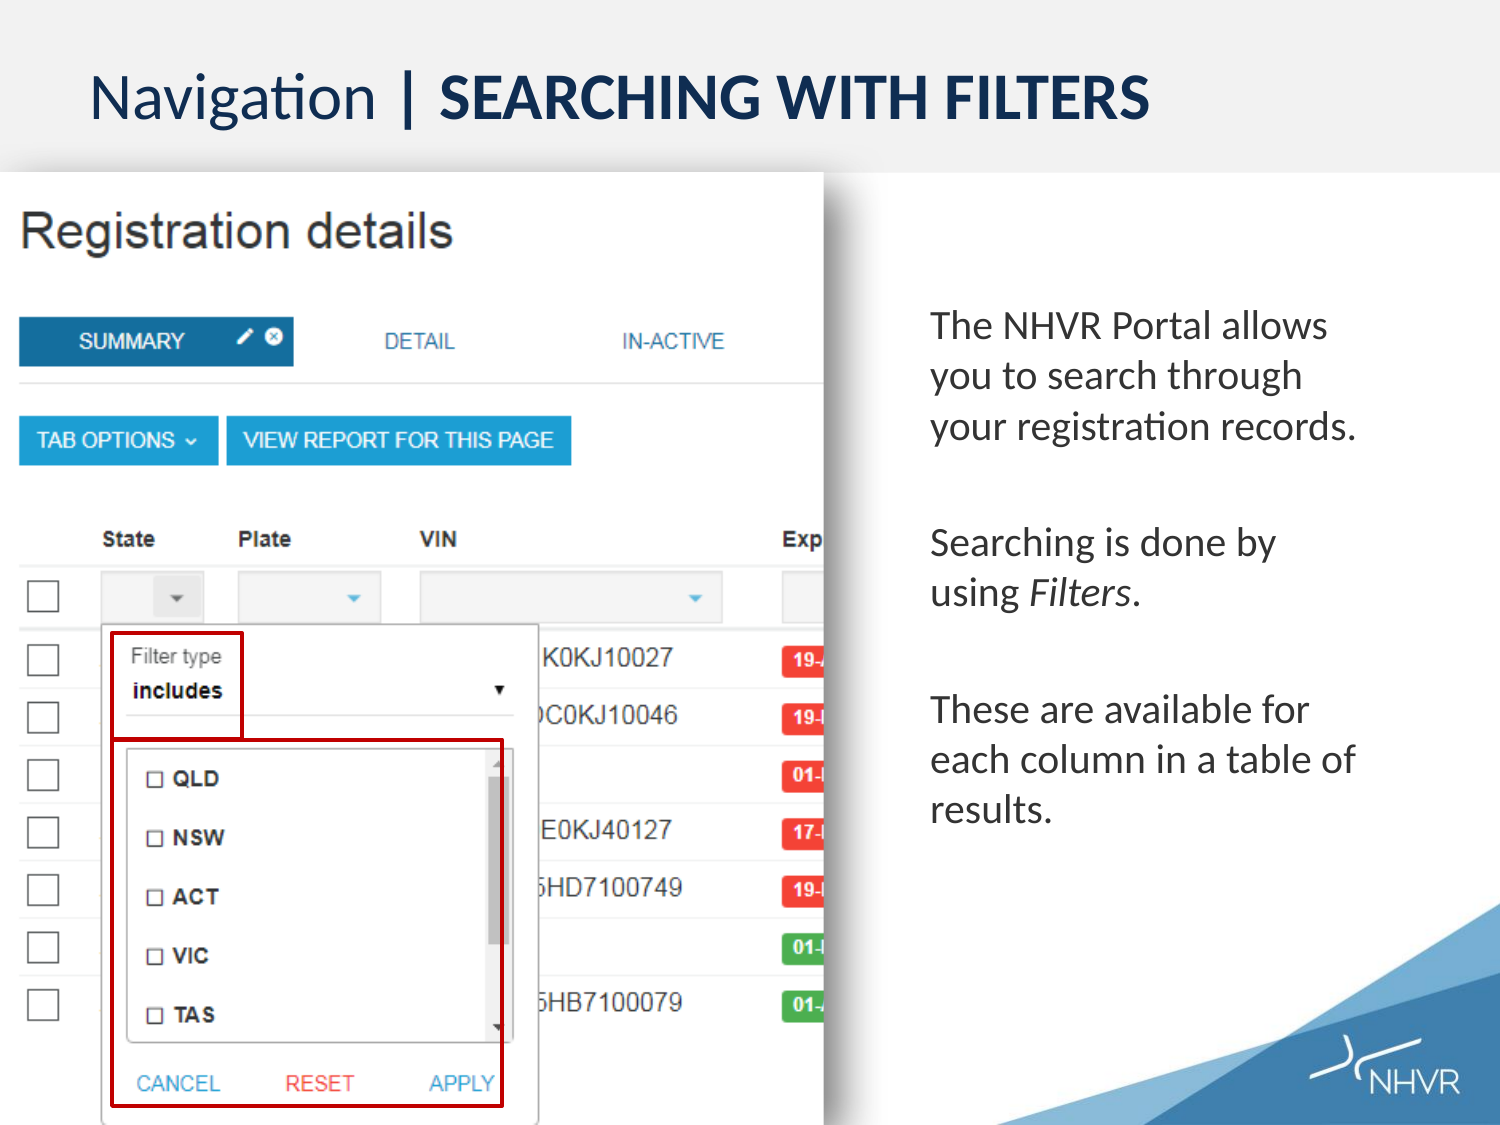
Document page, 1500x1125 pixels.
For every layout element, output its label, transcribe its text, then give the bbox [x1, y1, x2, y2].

picture [0, 172, 1500, 1125]
title Navigation | SEARCHING WITH FILTERS [75, 45, 1425, 173]
list The NHVR Portal allows you to search through your registration records. Searching is done by using Filters. These are available for each column in a table of results. [915, 290, 1376, 1005]
